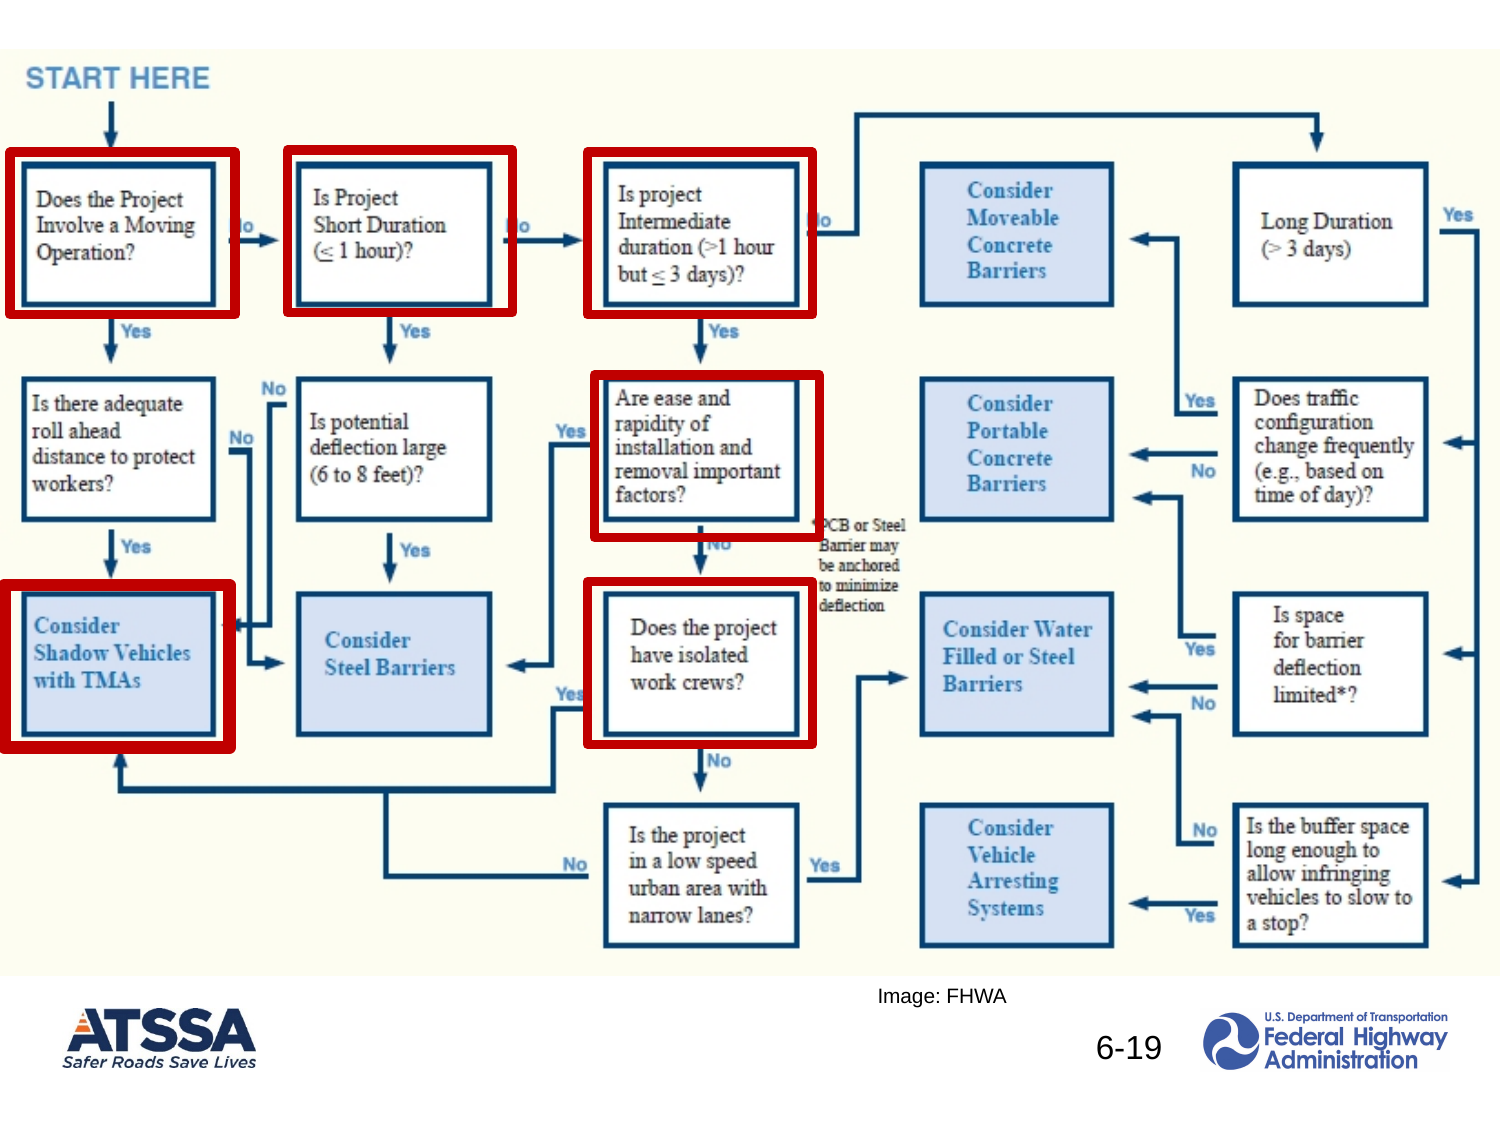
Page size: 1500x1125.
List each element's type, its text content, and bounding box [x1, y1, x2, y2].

text_box Image: FHWA [862, 984, 1063, 1016]
picture [62, 1008, 256, 1068]
picture [1200, 1008, 1450, 1072]
picture [0, 49, 1500, 976]
